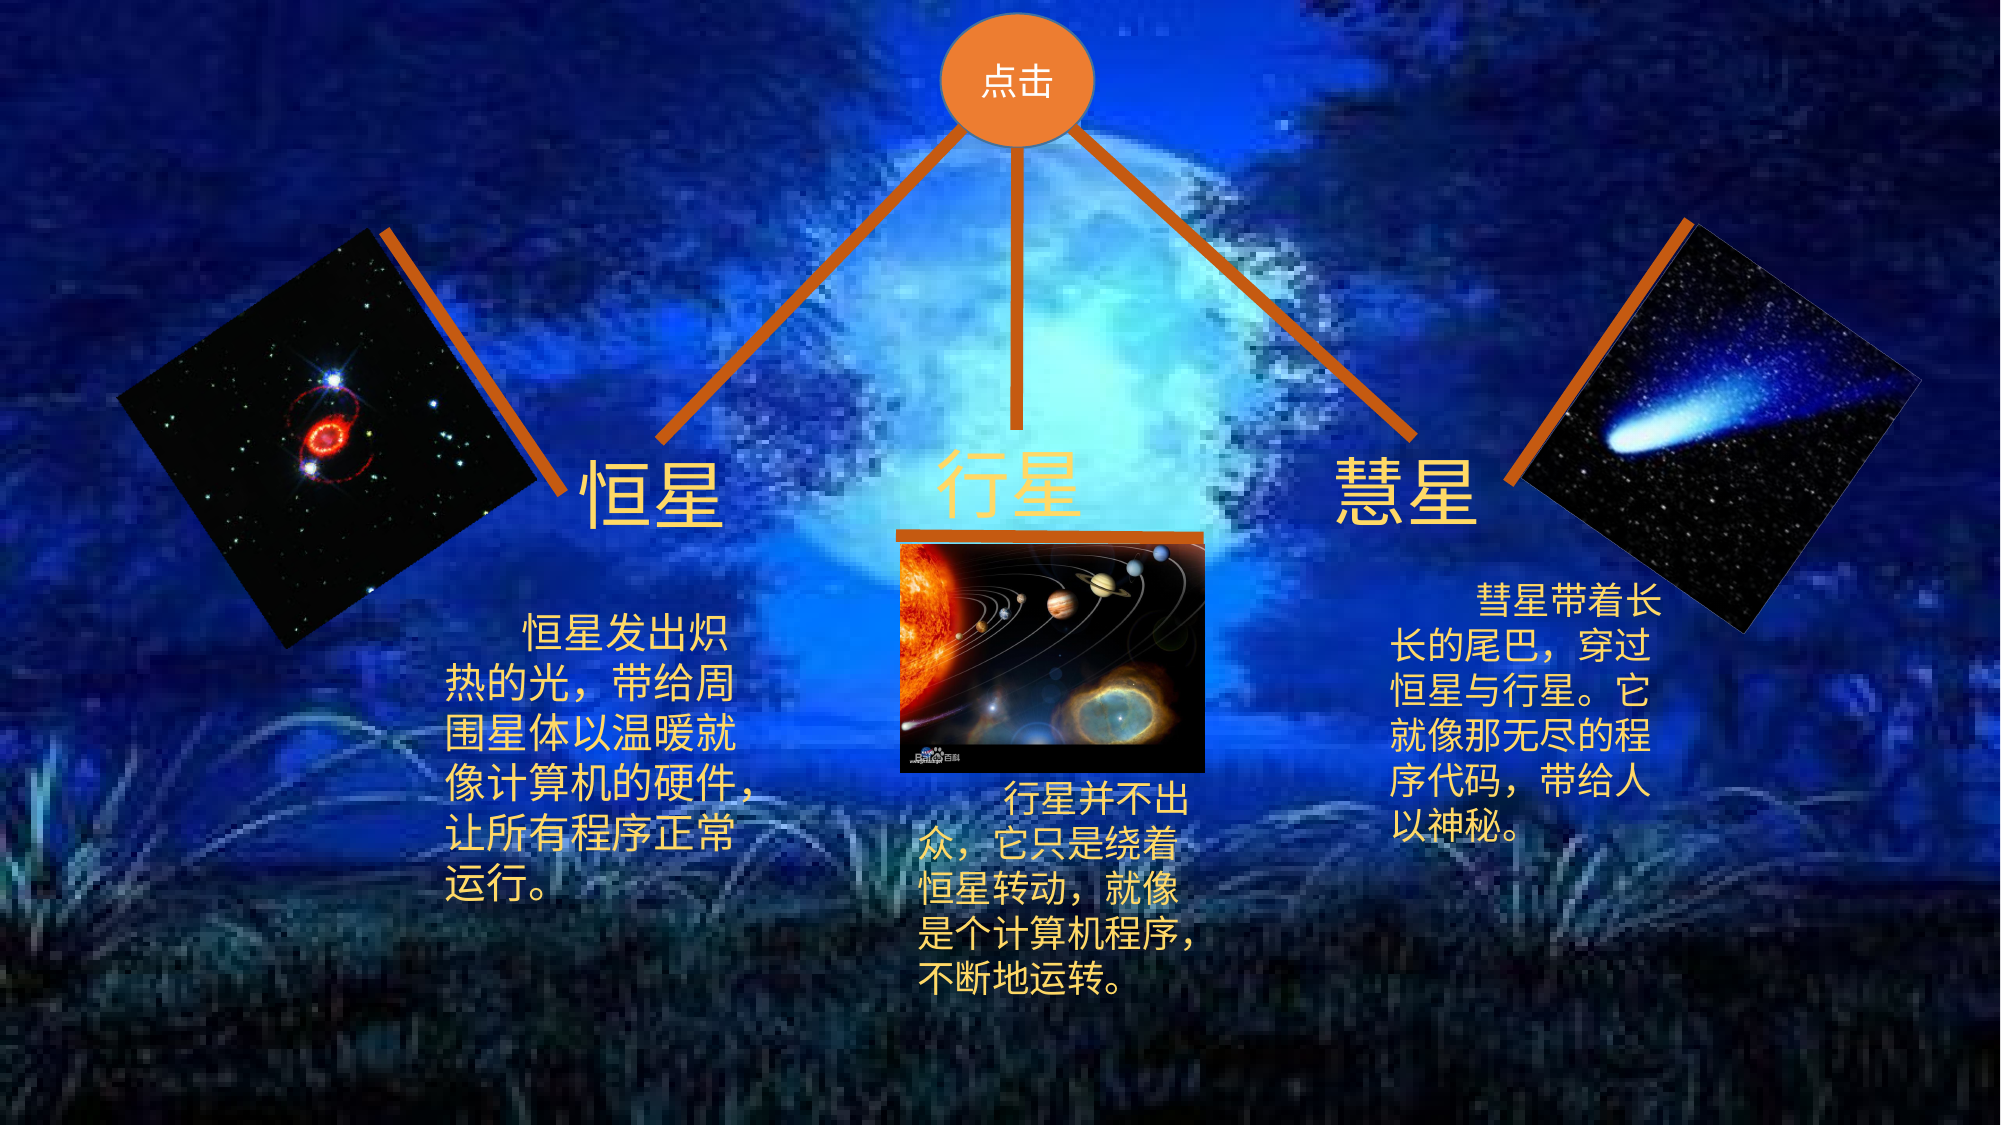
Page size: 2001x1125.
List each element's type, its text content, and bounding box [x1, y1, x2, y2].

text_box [895, 535, 1205, 773]
text_box 点击 [939, 12, 1096, 149]
text_box 慧星 [1317, 438, 1508, 543]
text_box 行星 [920, 429, 1114, 535]
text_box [175, 230, 548, 590]
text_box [1071, 127, 1414, 439]
picture [0, 0, 2001, 1125]
text_box 恒星 [562, 441, 756, 546]
text_box 彗星带着长长的尾巴，穿过恒星与行星。它就像那无尽的程序代码，带给人以神秘。 [1374, 569, 1690, 855]
text_box 行星并不出众，它只是绕着恒星转动，就像是个计算机程序，不断地运转。 [902, 767, 1206, 1008]
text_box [659, 127, 963, 442]
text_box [1508, 220, 1858, 584]
text_box 恒星发出炽热的光，带给周围星体以温暖就像计算机的硬件，让所有程序正常运行。 [430, 598, 777, 914]
